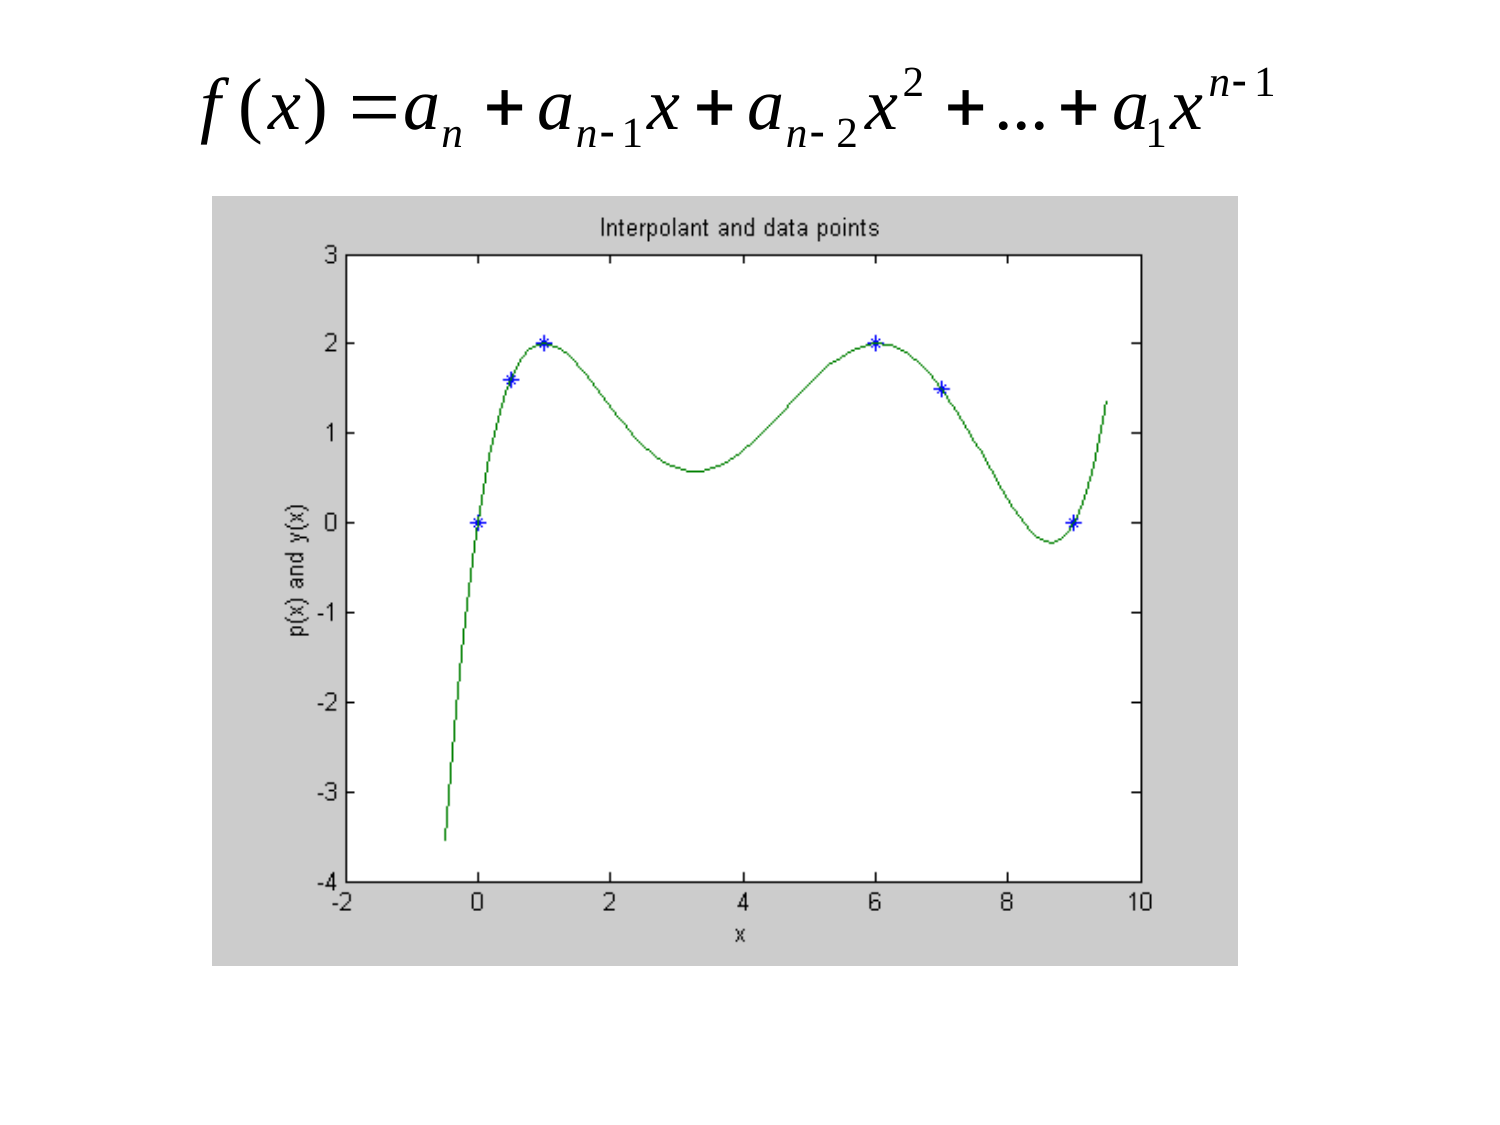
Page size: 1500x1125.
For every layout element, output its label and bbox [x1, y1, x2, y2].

picture [212, 196, 1238, 966]
text_box [175, 49, 1288, 167]
